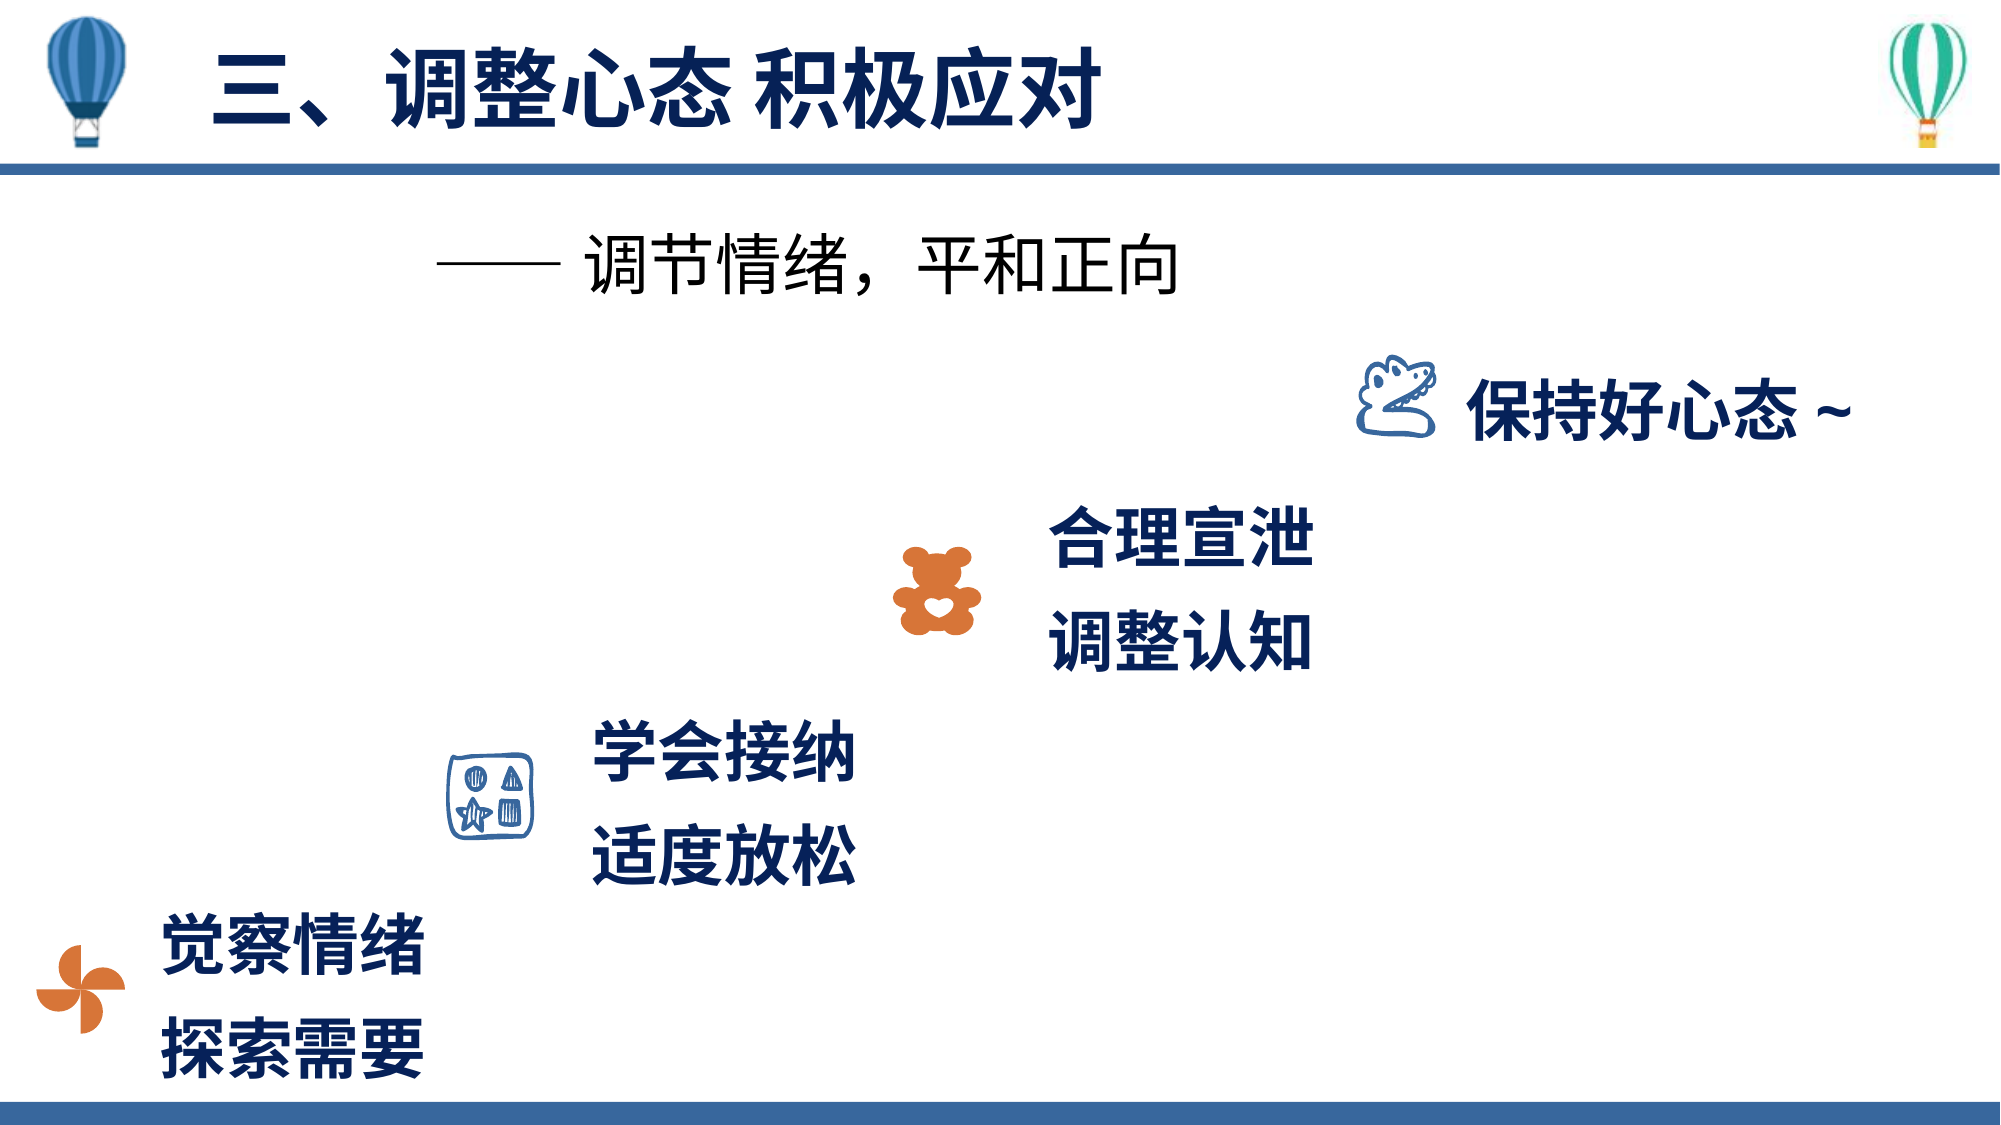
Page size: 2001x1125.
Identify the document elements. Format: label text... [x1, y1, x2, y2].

picture [34, 0, 160, 170]
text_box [892, 532, 1378, 636]
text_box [445, 747, 917, 841]
text_box 三、调整心态 积极应对 [194, 26, 1592, 146]
text_box [0, 1101, 2000, 1125]
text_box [1352, 350, 1878, 440]
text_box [36, 939, 476, 1034]
picture [1878, 14, 1972, 148]
text_box [0, 163, 2000, 176]
text_box ——调节情绪，平和正向 [417, 215, 1418, 310]
